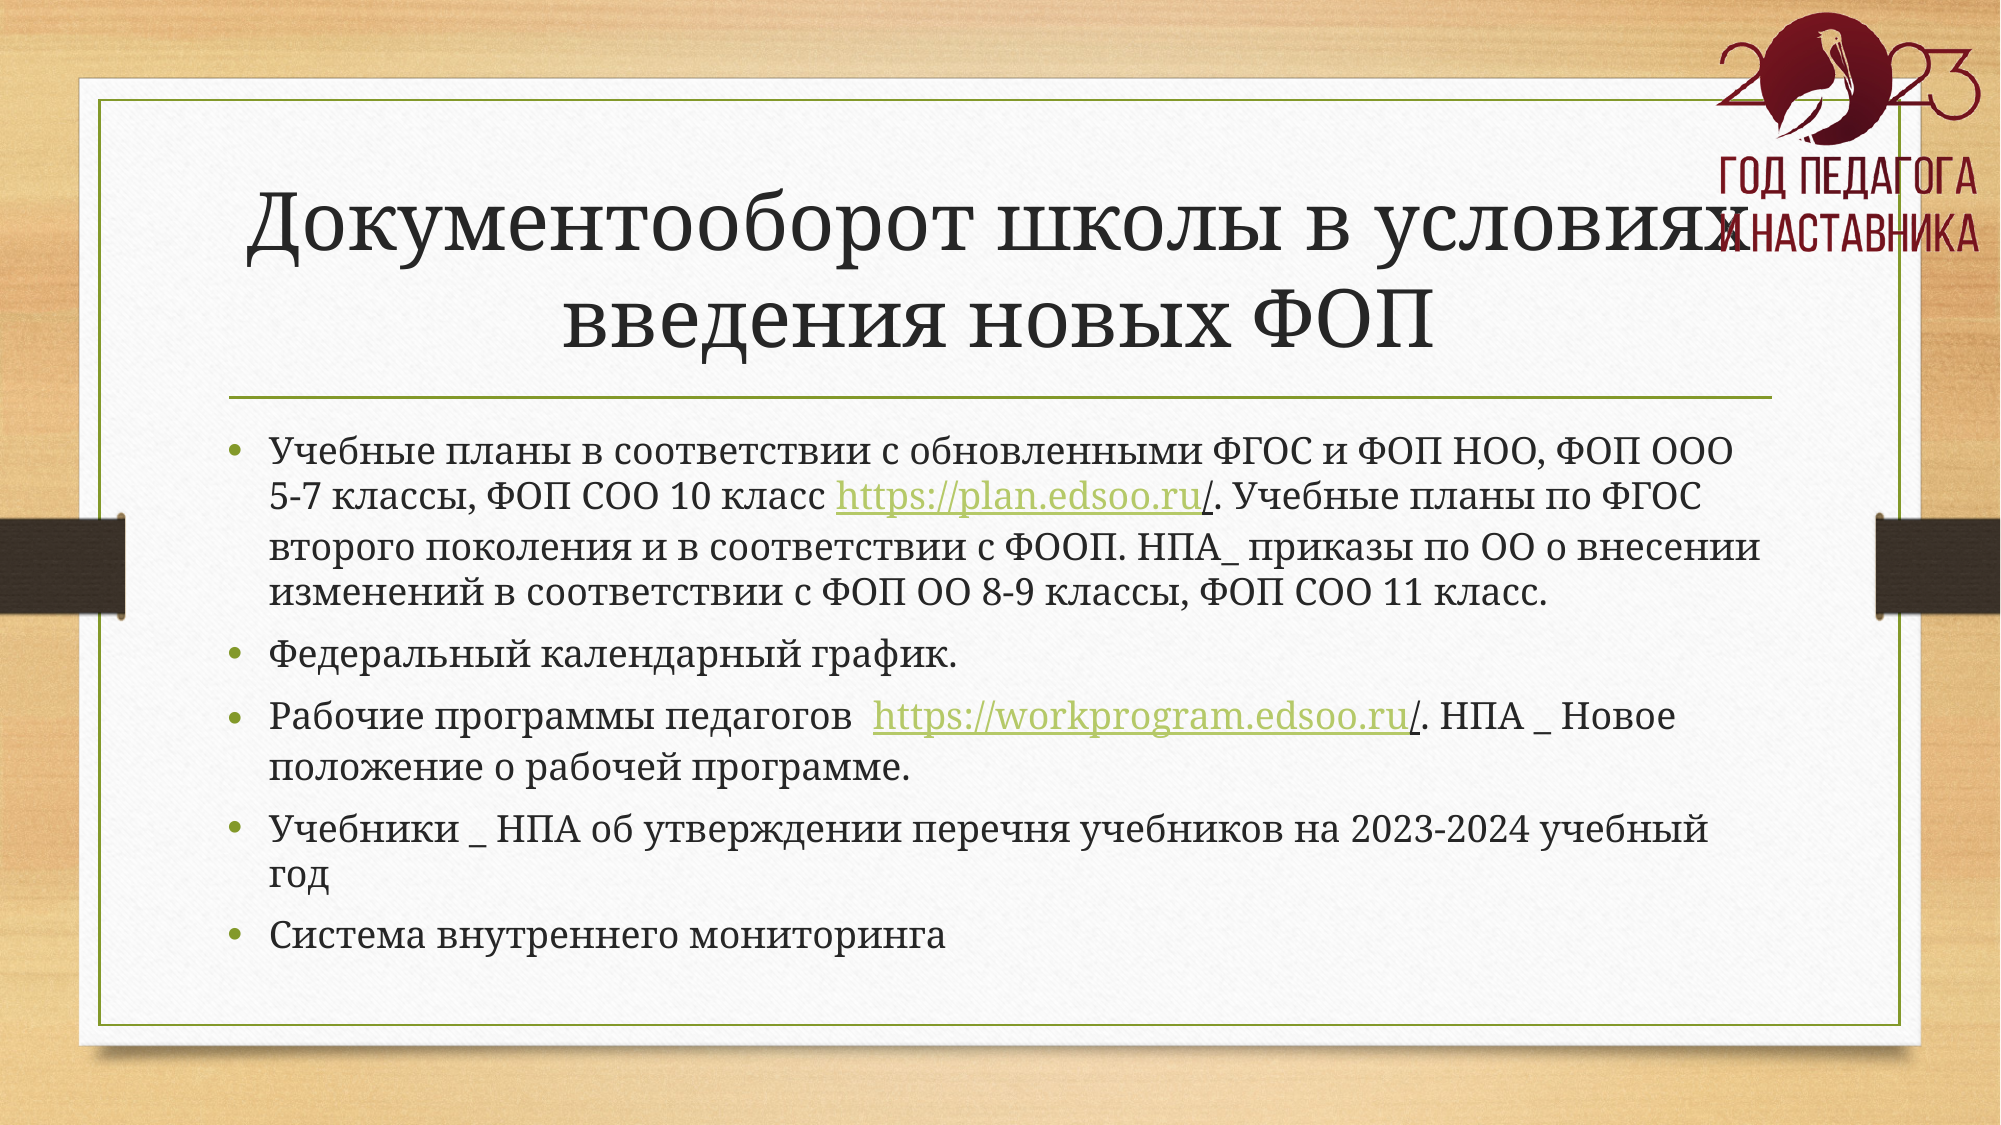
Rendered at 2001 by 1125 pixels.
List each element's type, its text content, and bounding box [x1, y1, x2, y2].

picture [0, 0, 2001, 1125]
list Учебные планы в соответствии с обновленными ФГОС и ФОП НОО, ФОП ООО 5-7 классы, ФОП СОО 10 класс https://plan.edsoo.ru/. Учебные планы по ФГОС второго поколения и в соответствии с ФООП. НПА_ приказы по ОО о внесении изменений в соответствии с ФОП ОО 8-9 классы, ФОП СОО 11 класс. Федеральный календарный график. Рабочие программы педагогов https://workprogram.edsoo.ru/. НПА _ Новое положение о рабочей программе. Учебники _ НПА об утверждении перечня учебников на 2023-2024 учебный год Система внутреннего мониторинга [212, 419, 1788, 964]
title Документооборот школы в условиях введения новых ФОП [212, 161, 1788, 372]
